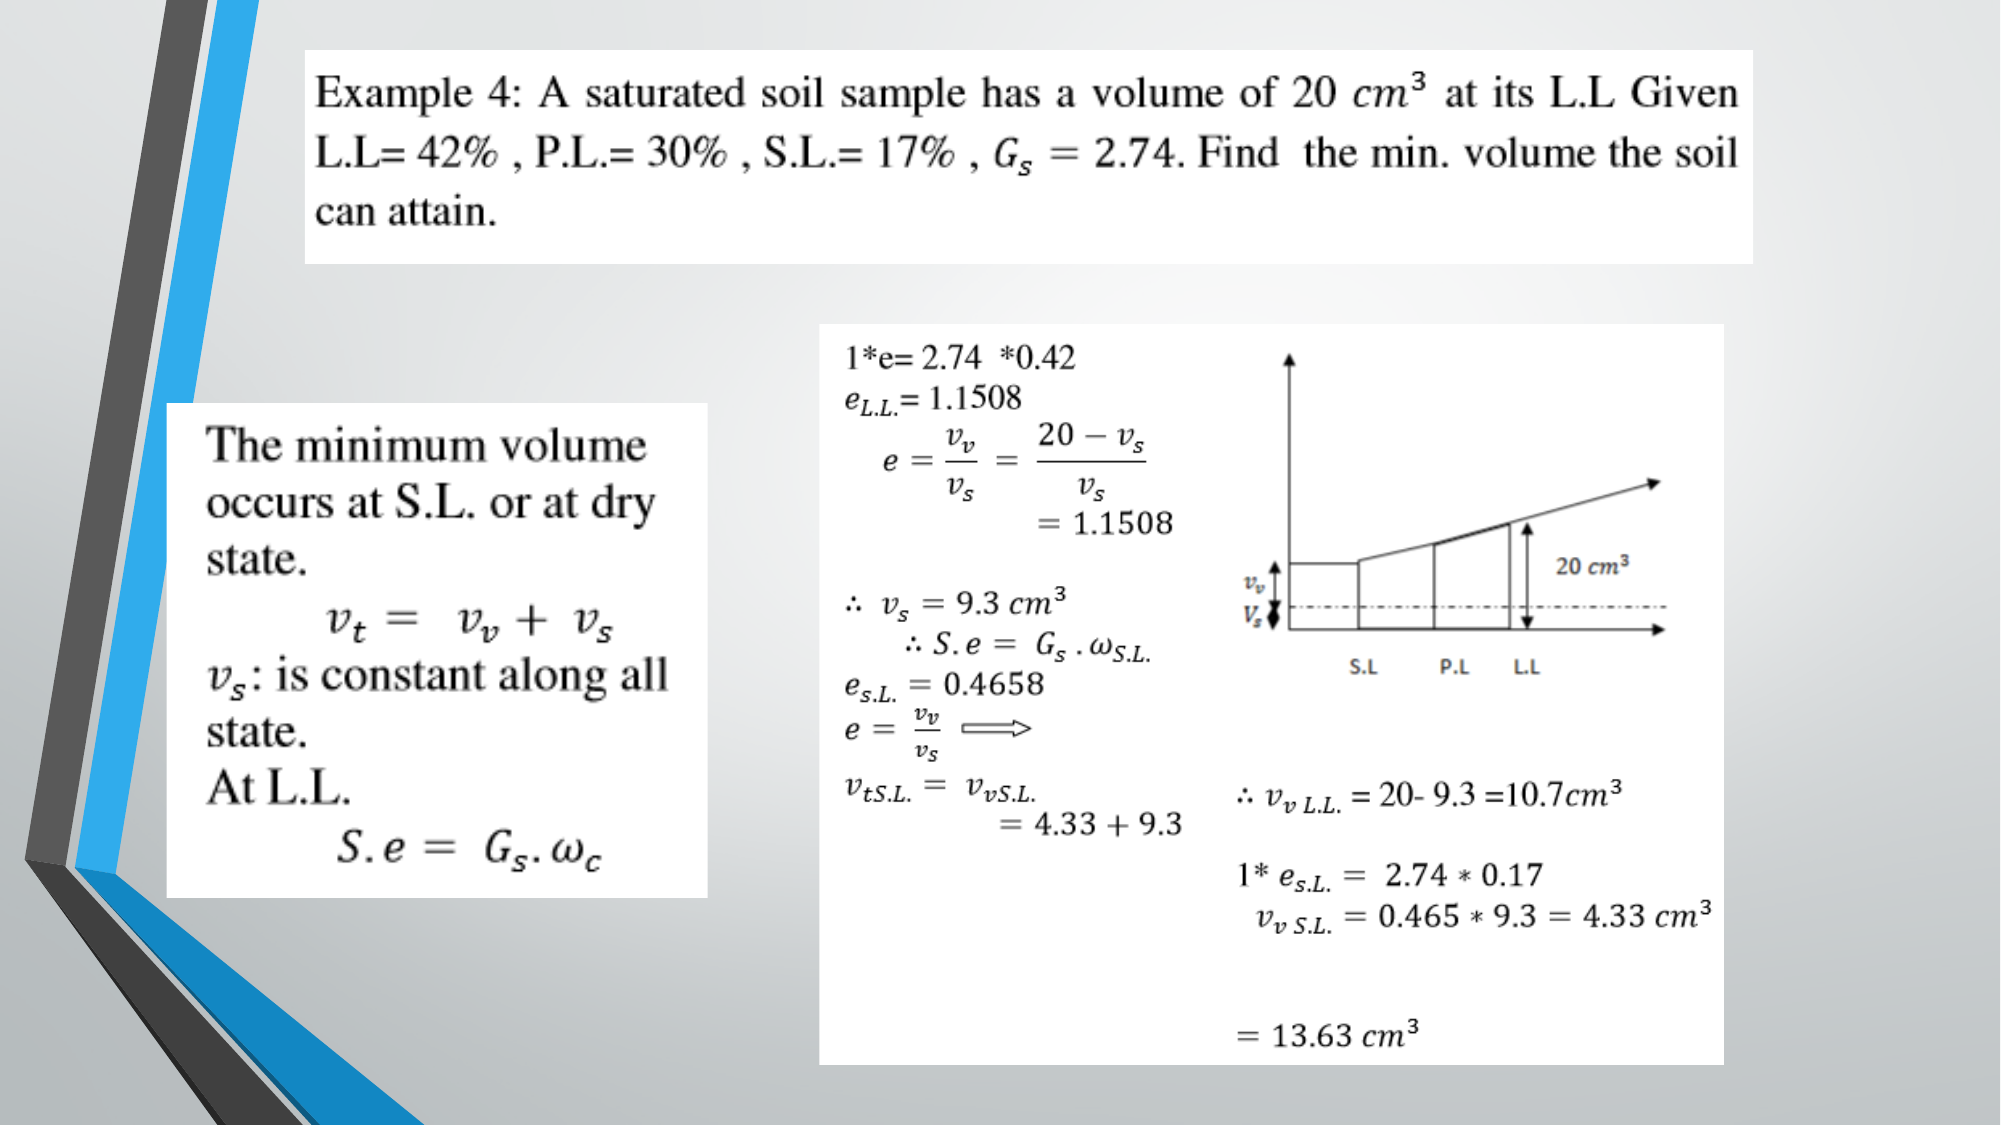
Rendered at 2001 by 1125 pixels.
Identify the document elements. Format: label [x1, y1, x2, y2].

picture [166, 402, 708, 899]
picture [304, 50, 1754, 264]
picture [819, 324, 1725, 1065]
